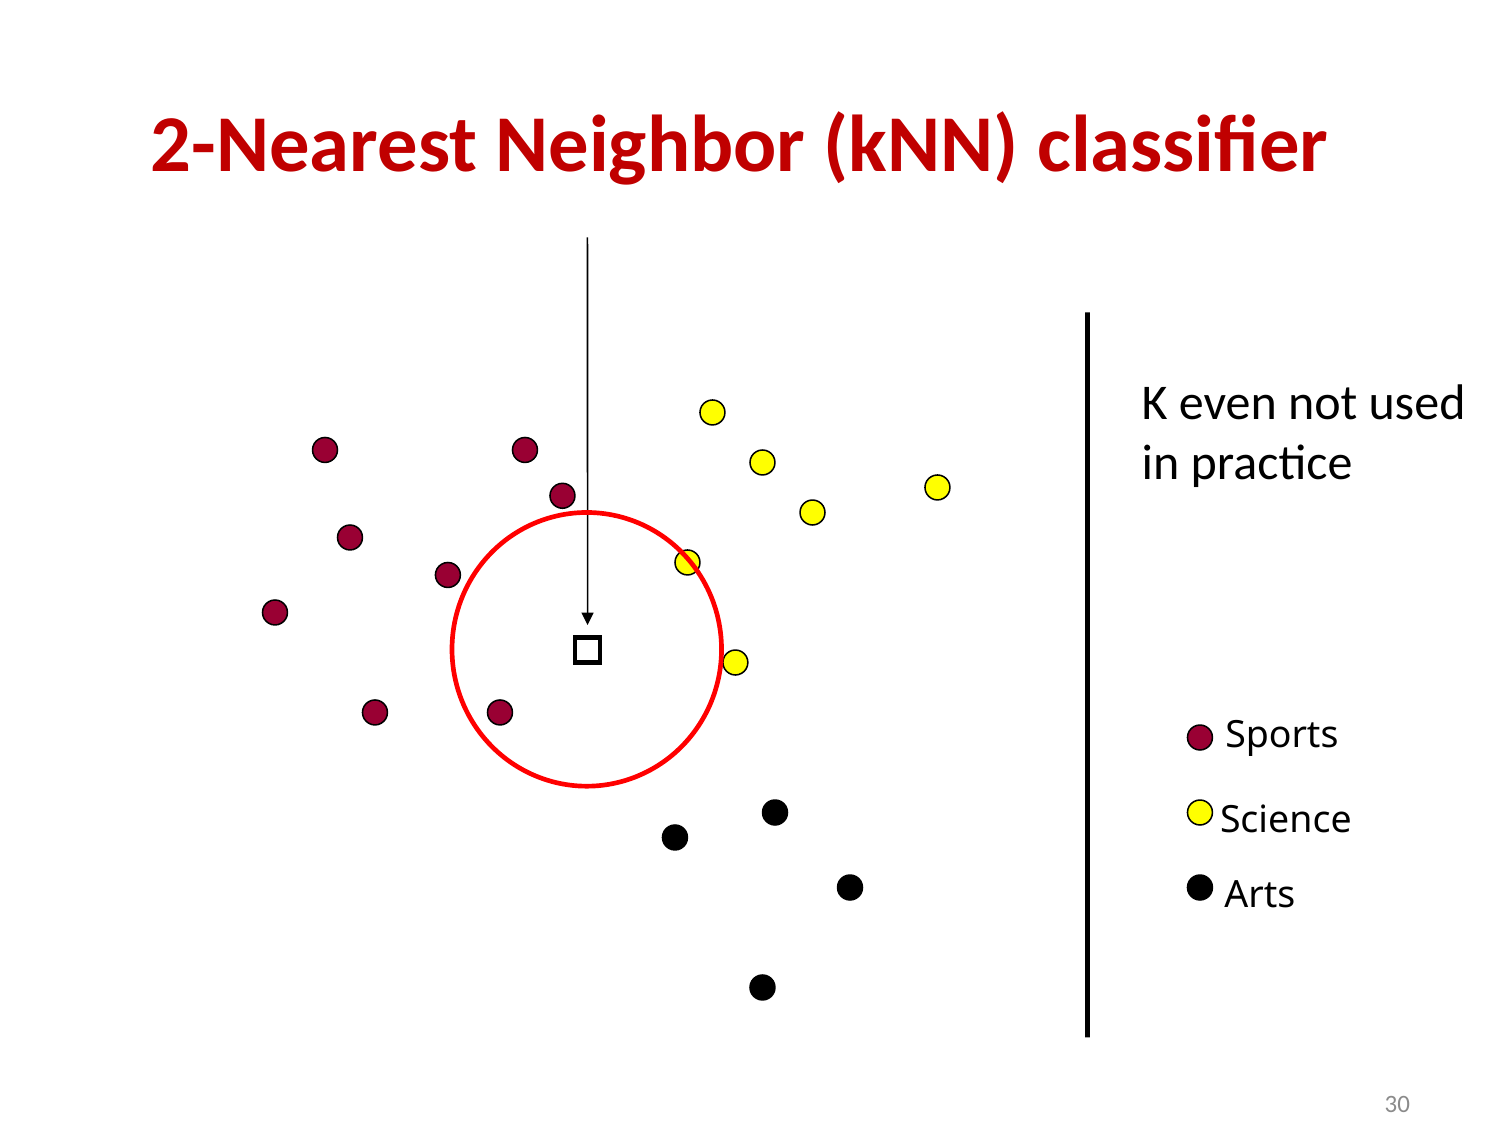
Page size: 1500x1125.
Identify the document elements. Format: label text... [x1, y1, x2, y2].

text_box Arts [1209, 862, 1311, 923]
text_box K even not used in practice [1126, 362, 1481, 498]
text_box [750, 975, 775, 1000]
text_box [362, 699, 388, 725]
text_box [262, 600, 288, 625]
text_box [435, 562, 461, 588]
title 2-Nearest Neighbor (kNN) classifier [75, 45, 1425, 233]
text_box [924, 474, 950, 500]
text_box [837, 875, 863, 901]
text_box [549, 483, 575, 509]
text_box [662, 825, 688, 850]
text_box [1187, 725, 1210, 751]
text_box [1187, 800, 1205, 826]
text_box [337, 525, 363, 550]
text_box Sports [1210, 702, 1354, 762]
text_box [512, 437, 538, 463]
text_box [800, 500, 826, 526]
text_box [682, 549, 700, 570]
text_box [312, 437, 338, 463]
slide_number 30 [1074, 1042, 1425, 1103]
text_box [762, 800, 788, 826]
text_box [722, 650, 748, 676]
text_box [699, 399, 725, 425]
text_box [750, 450, 775, 475]
text_box [1187, 875, 1209, 901]
text_box [112, 324, 1087, 1000]
text_box Science [1205, 787, 1367, 848]
text_box [452, 512, 722, 787]
text_box [1088, 324, 1388, 1000]
